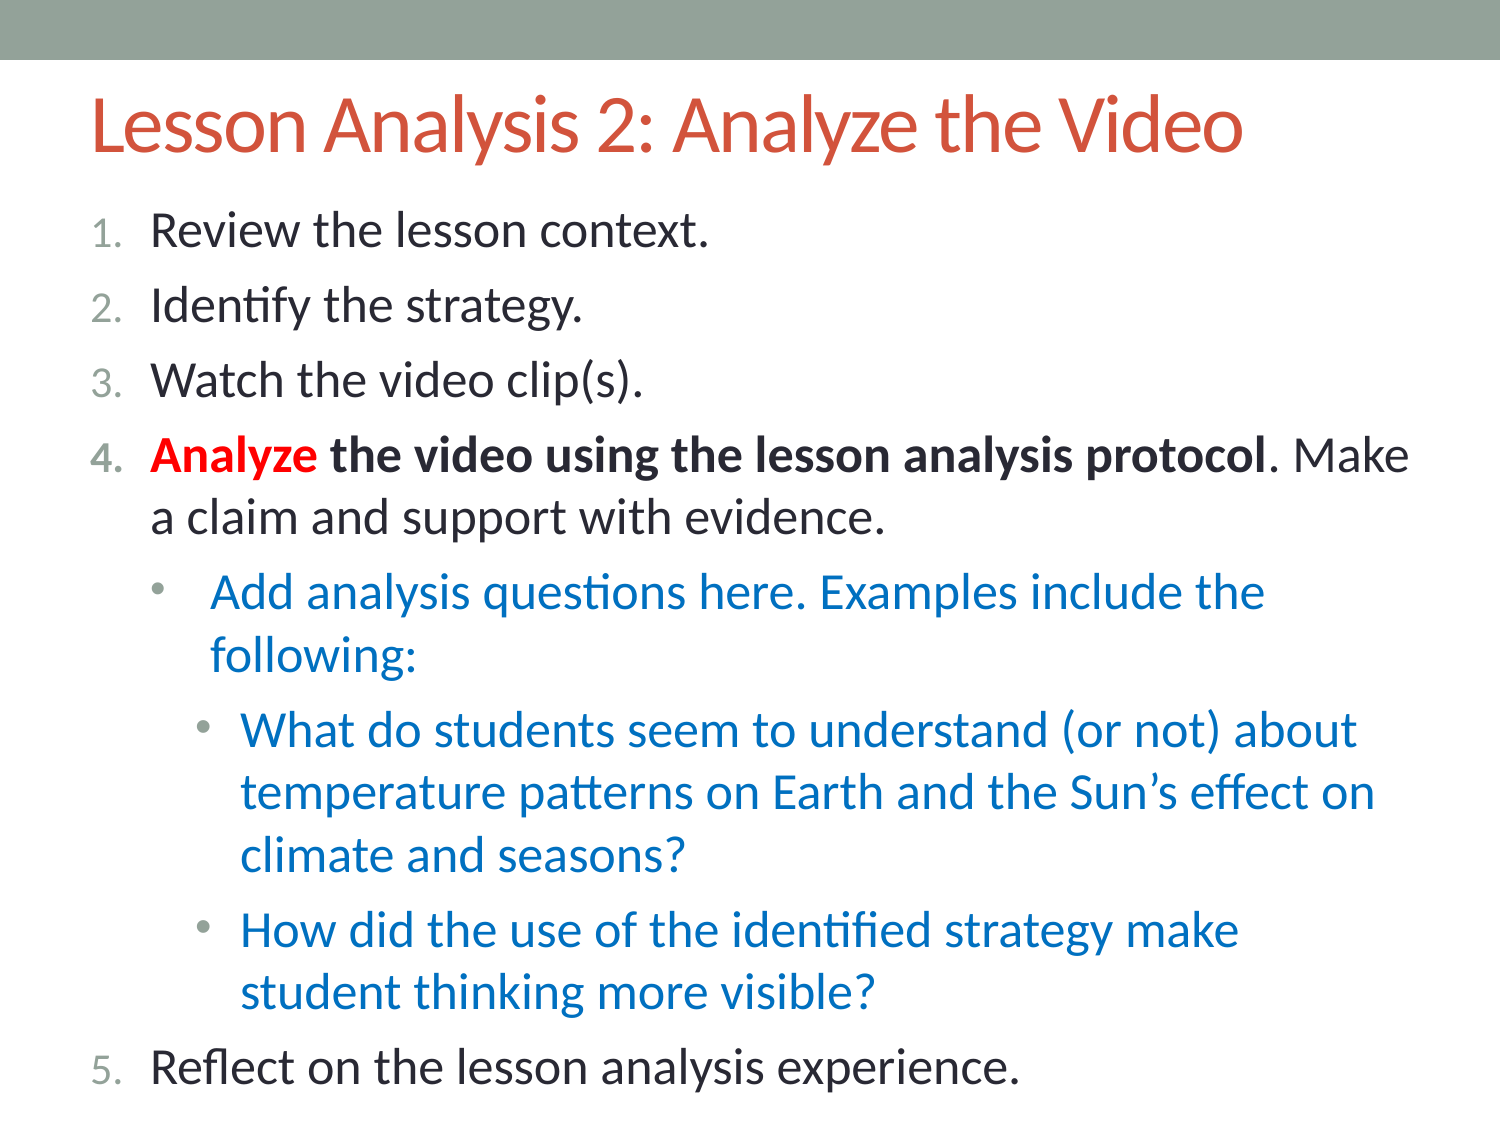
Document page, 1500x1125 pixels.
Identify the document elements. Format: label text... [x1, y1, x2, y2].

list Review the lesson context. Identify the strategy. Watch the video clip(s). Analyze the video using the lesson analysis protocol. Make a claim and support with evidence. Add analysis questions here. Examples include the following: What do students seem to understand (or not) about temperature patterns on Earth and the Sun’s effect on climate and seasons? How did the use of the identified strategy make student thinking more visible? Reflect on the lesson analysis experience. [75, 187, 1425, 1088]
title Lesson Analysis 2: Analyze the Video [75, 37, 1425, 187]
